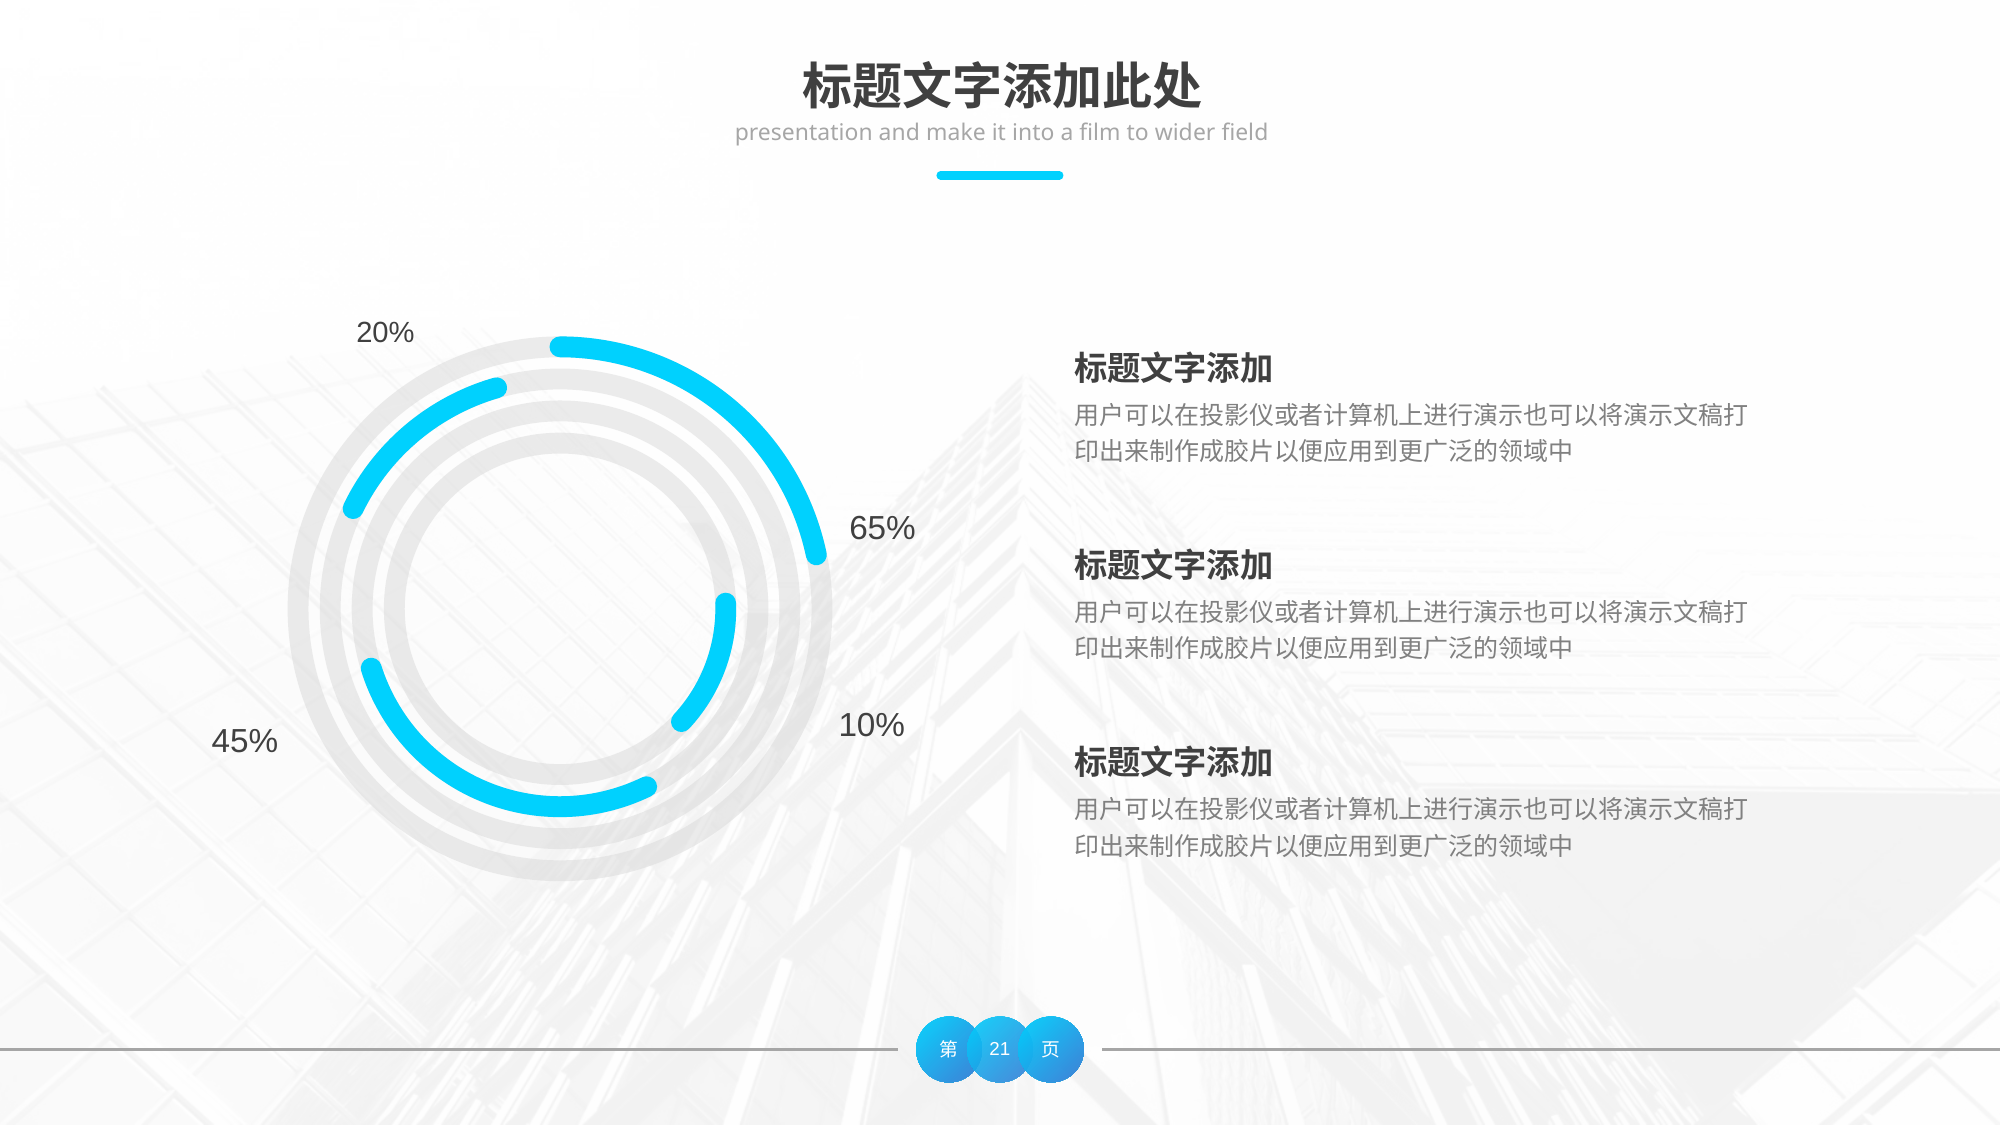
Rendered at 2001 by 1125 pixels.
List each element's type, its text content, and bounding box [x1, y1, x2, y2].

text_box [1059, 528, 1780, 672]
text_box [1059, 331, 1780, 474]
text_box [1059, 725, 1780, 869]
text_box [647, 46, 1357, 153]
slide_number 21 [964, 1017, 1036, 1078]
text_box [205, 305, 924, 871]
